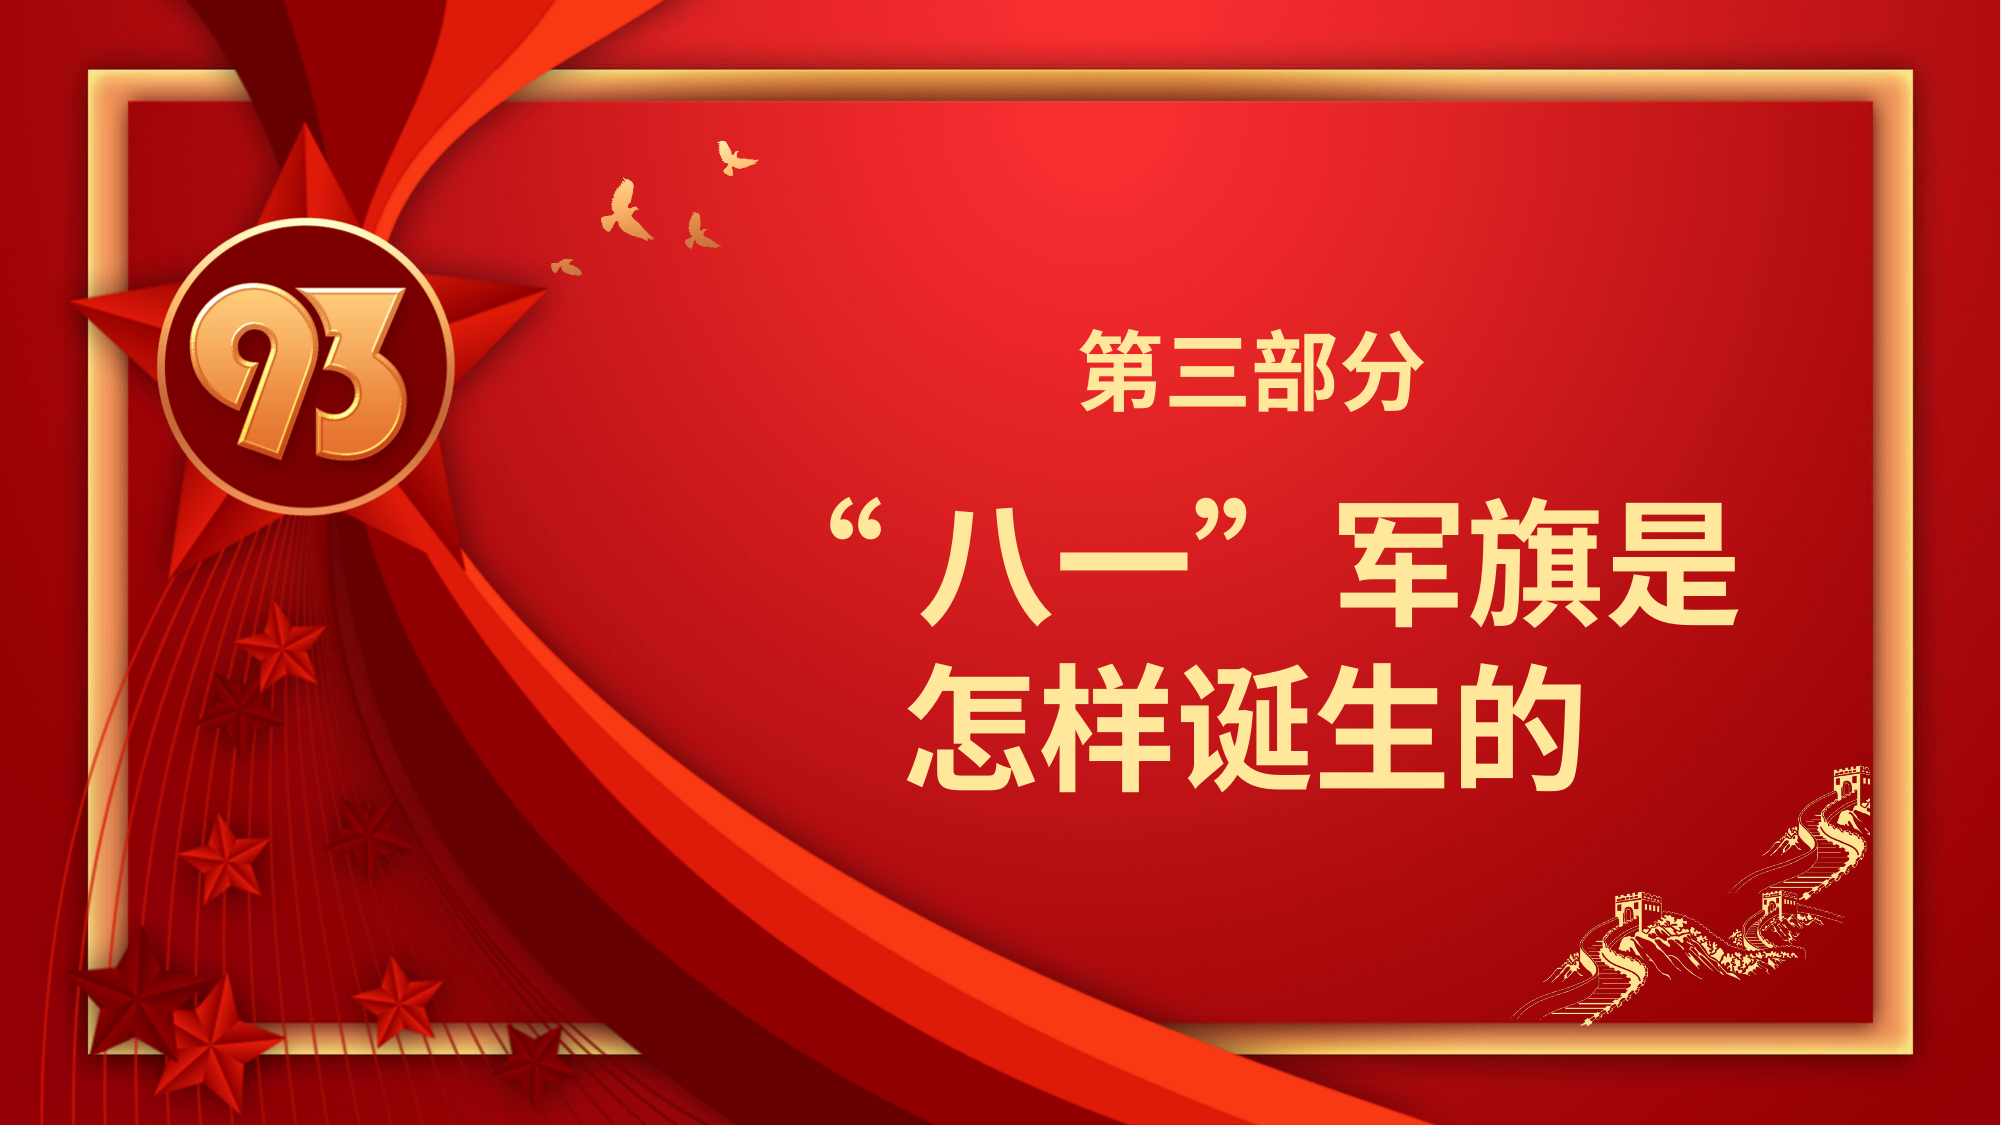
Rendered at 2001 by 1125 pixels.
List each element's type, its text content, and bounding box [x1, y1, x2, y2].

text_box 第三部分 [1062, 309, 1442, 430]
picture [0, 0, 2001, 1125]
text_box “八一”军旗是怎样诞生的 [672, 470, 1818, 816]
